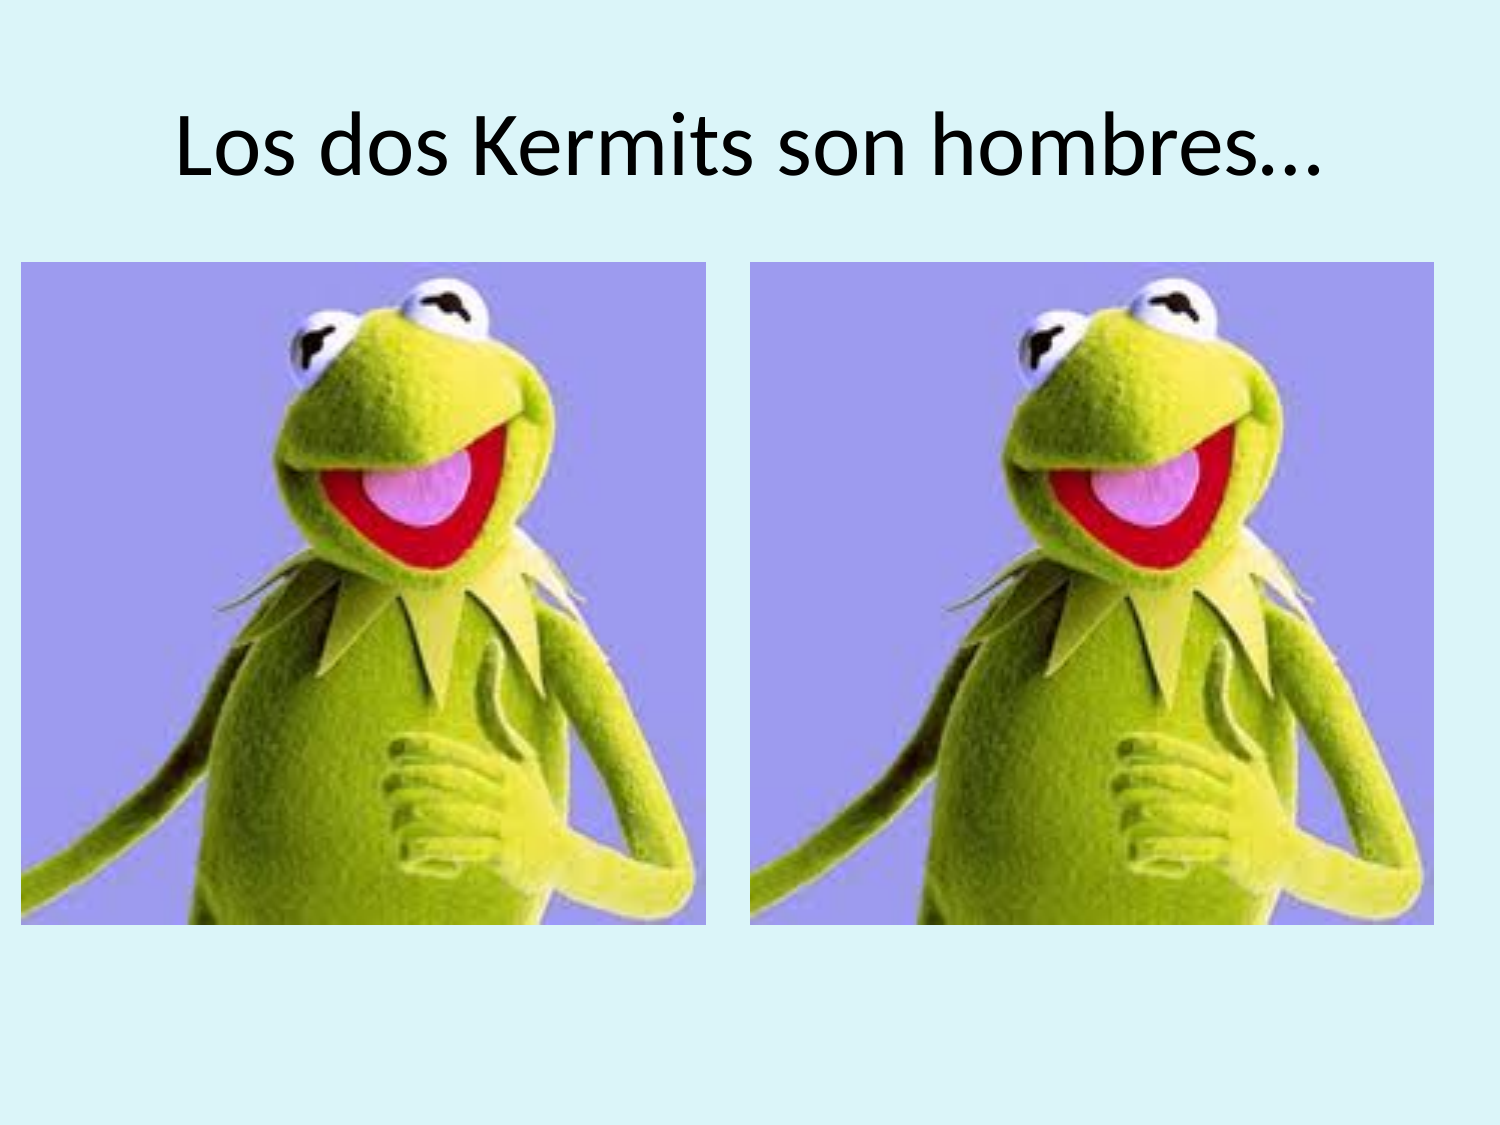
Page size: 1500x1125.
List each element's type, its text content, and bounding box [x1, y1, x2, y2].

title Los dos Kermits son hombres… [75, 45, 1425, 233]
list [0, 262, 487, 926]
picture [489, 262, 1500, 926]
